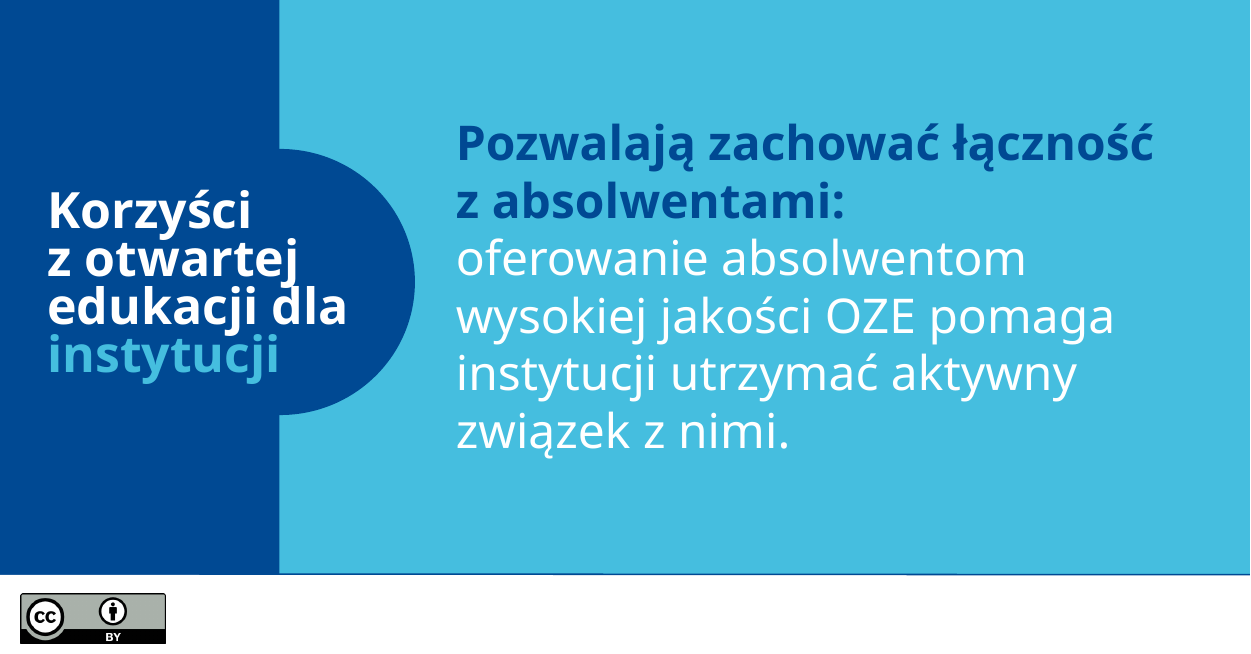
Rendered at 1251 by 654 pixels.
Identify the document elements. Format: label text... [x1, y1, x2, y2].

text_box [0, 582, 1250, 654]
text_box [200, 148, 361, 175]
text_box [0, 0, 280, 573]
text_box [212, 397, 348, 416]
picture [20, 592, 166, 645]
text_box Korzyści z otwartej edukacji dla instytucji [32, 175, 415, 397]
text_box Pozwalają zachować łączność z absolwentami: oferowanie absolwentom wysokiej jakości OZE pomaga instytucji utrzymać aktywny związek z nimi. [440, 97, 1194, 473]
